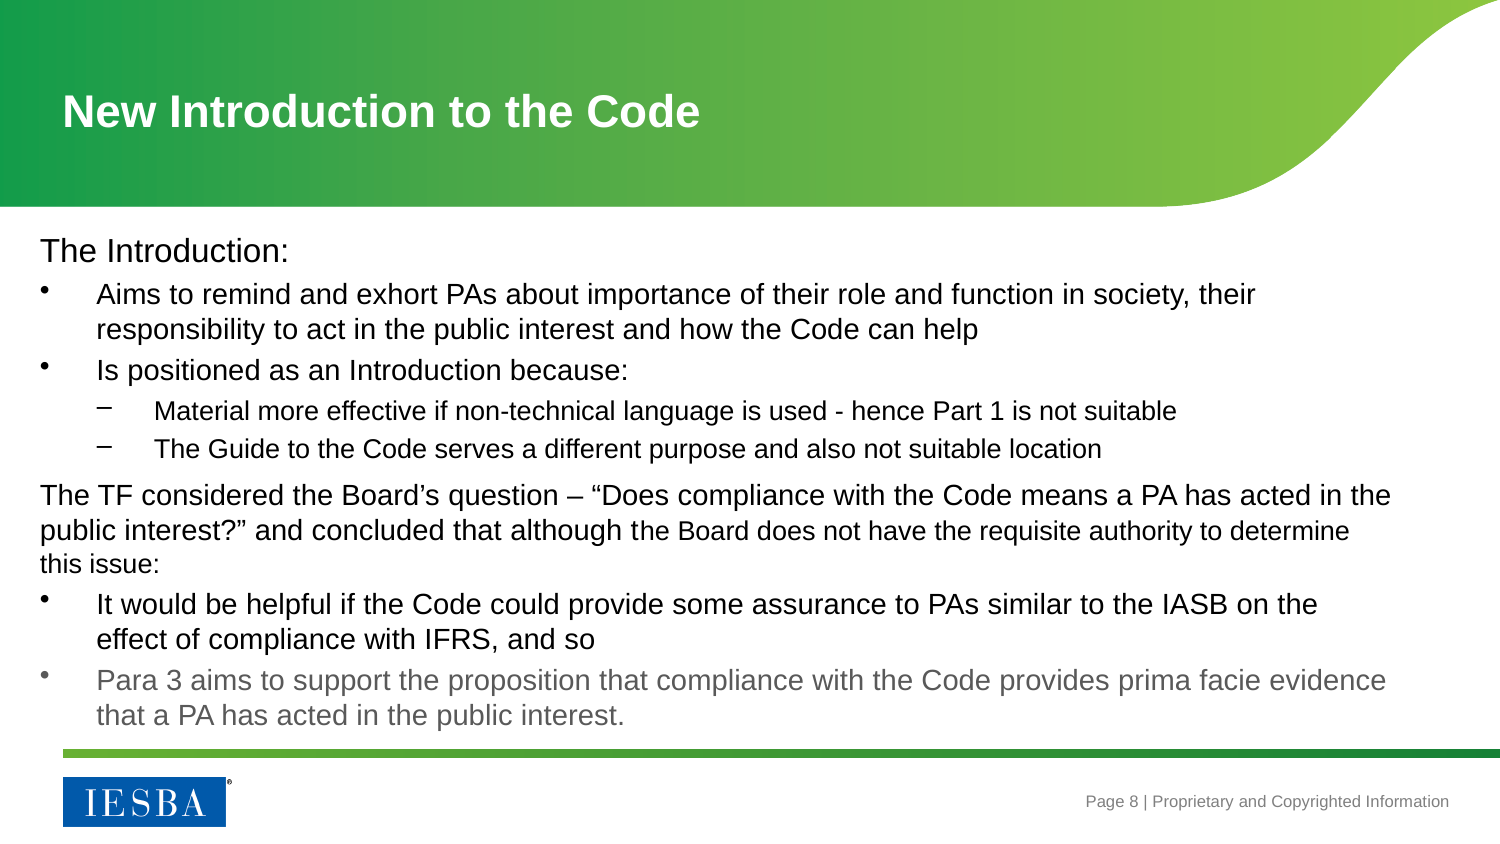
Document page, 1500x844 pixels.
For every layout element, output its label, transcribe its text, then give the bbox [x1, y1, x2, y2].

picture [63, 777, 232, 827]
list The Introduction: Aims to remind and exhort PAs about importance of their role and function in society, their responsibility to act in the public interest and how the Code can help Is positioned as an Introduction because: Material more effective if non-technical language is used - hence Part 1 is not suitable The Guide to the Code serves a different purpose and also not suitable location The TF considered the Board’s question – “Does compliance with the Code means a PA has acted in the public interest?” and concluded that although the Board does not have the requisite authority to determine this issue: It would be helpful if the Code could provide some assurance to PAs similar to the IASB on the effect of compliance with IFRS, and so Para 3 aims to support the proposition that compliance with the Code provides prima facie evidence that a PA has acted in the public interest. [24, 221, 1413, 772]
title New Introduction to the Code [62, 46, 1300, 172]
picture [0, 0, 1500, 207]
